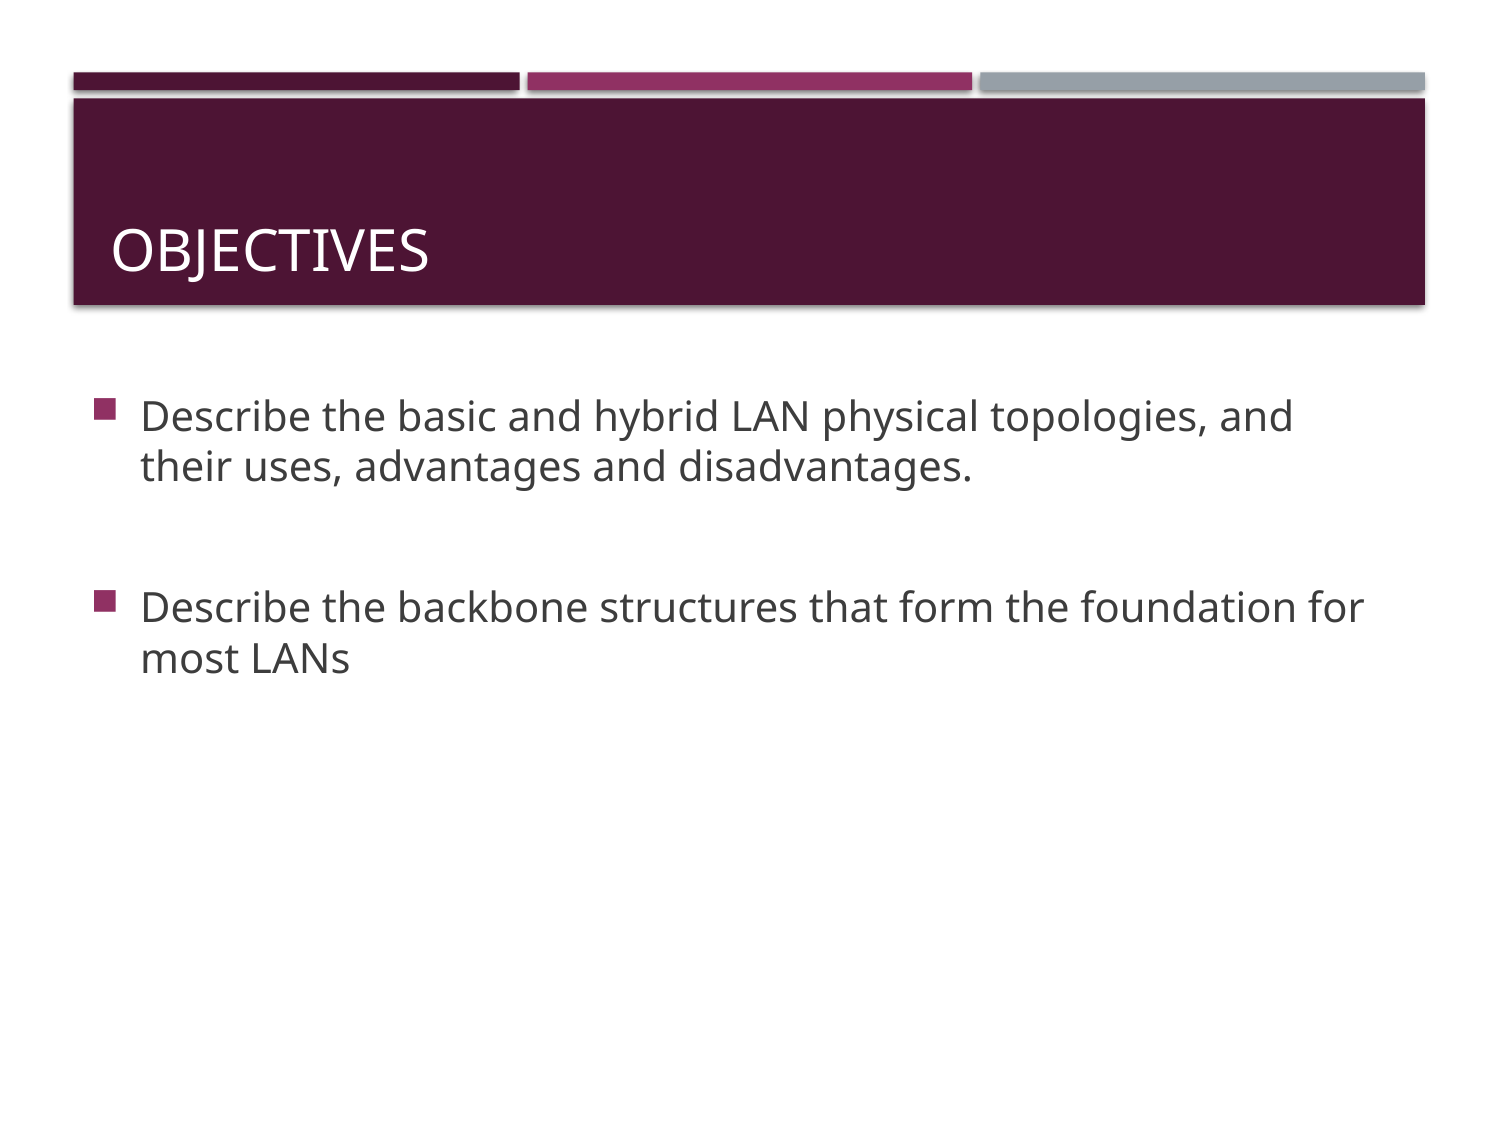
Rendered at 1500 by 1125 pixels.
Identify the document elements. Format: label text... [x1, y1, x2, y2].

title Objectives [95, 112, 1406, 291]
list Describe the basic and hybrid LAN physical topologies, and their uses, advantages and disadvantages. Describe the backbone structures that form the foundation for most LANs [75, 237, 1386, 834]
